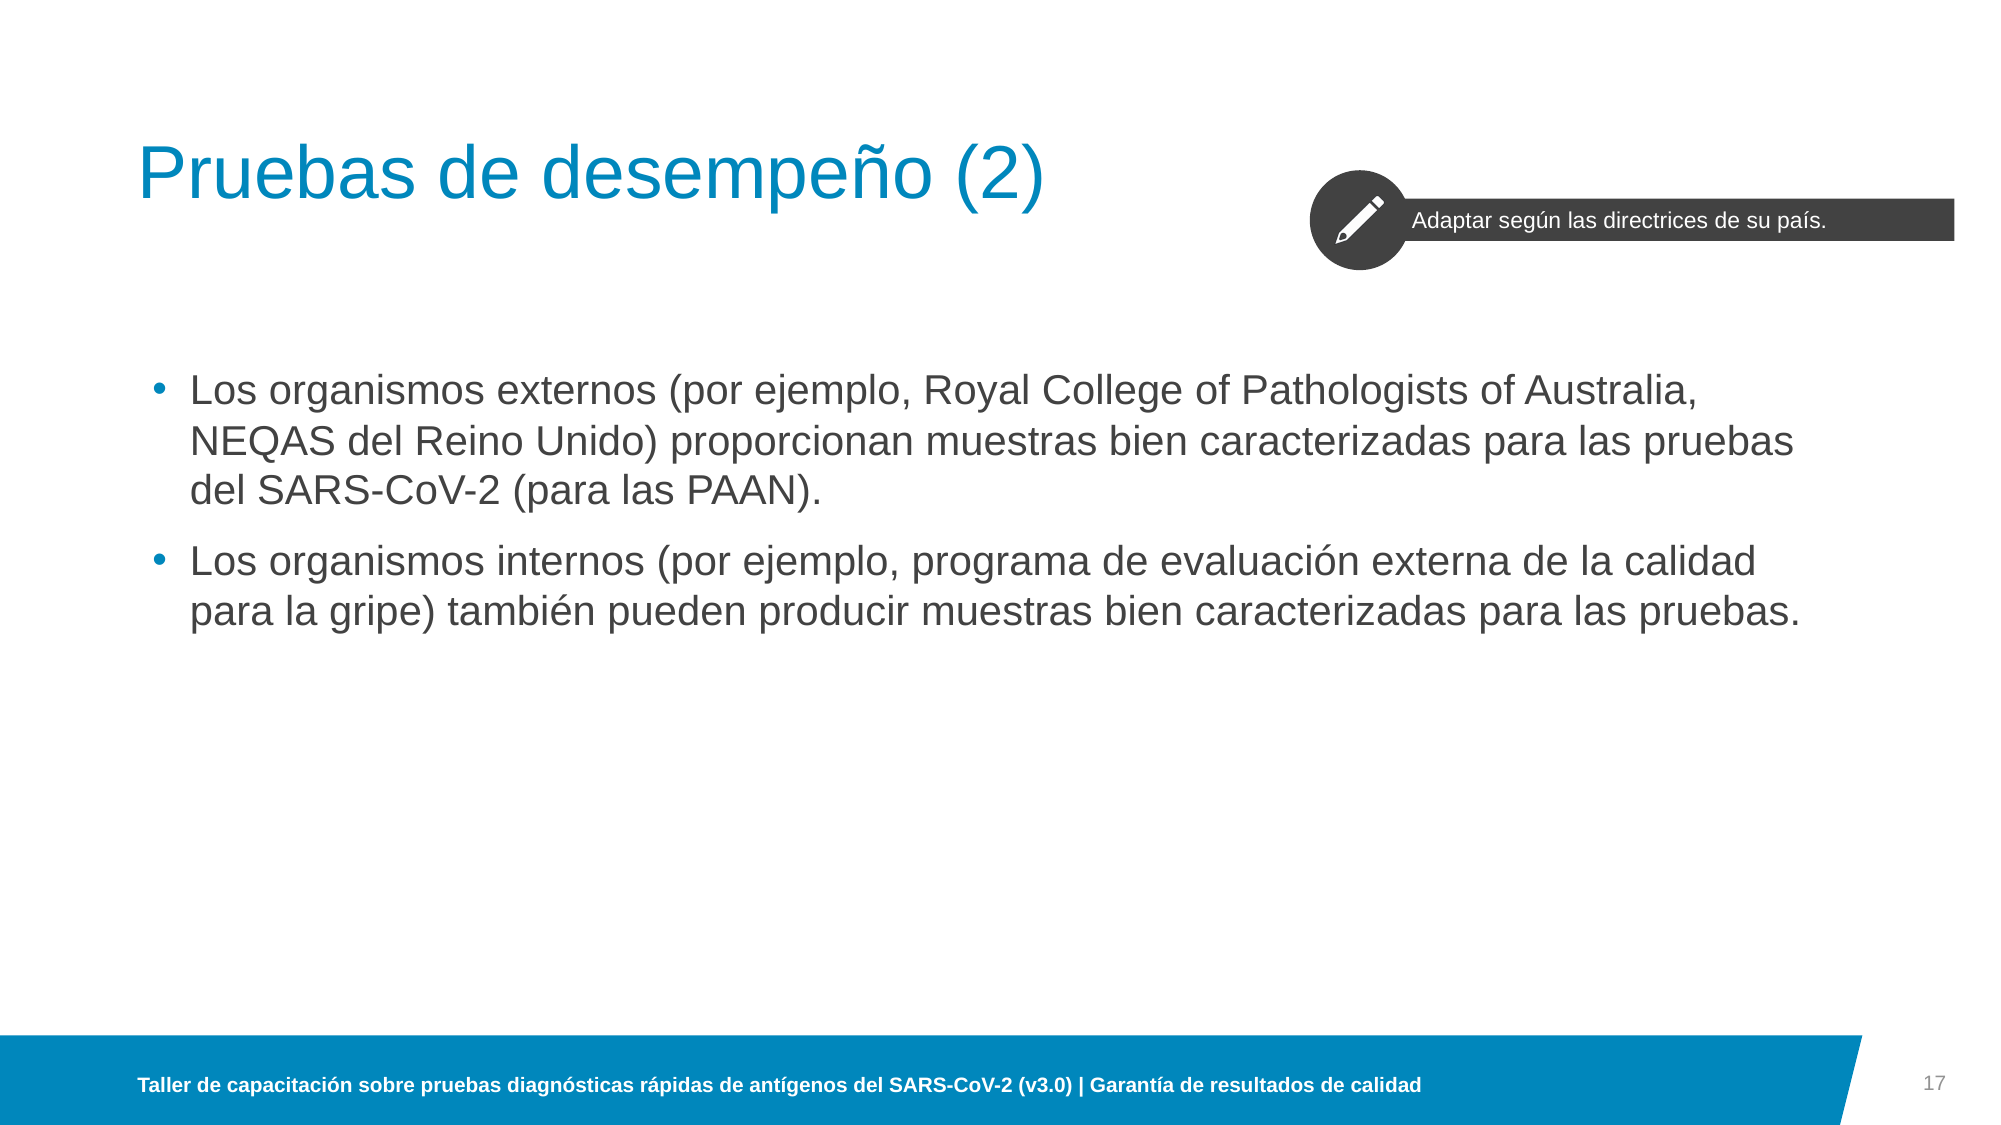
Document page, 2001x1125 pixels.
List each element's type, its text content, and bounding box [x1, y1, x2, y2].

footer Taller de capacitación sobre pruebas diagnósticas rápidas de antígenos del SARS-CoV-2 (v3.0) | Garantía de resultados de calidad [137, 1042, 1555, 1125]
list Los organismos externos (por ejemplo, Royal College of Pathologists of Australia, NEQAS del Reino Unido) proporcionan muestras bien caracterizadas para las pruebas del SARS-CoV-2 (para las PAAN). Los organismos internos (por ejemplo, programa de evaluación externa de la calidad para la gripe) también pueden producir muestras bien caracterizadas para las pruebas. [137, 284, 1863, 1014]
title Pruebas de desempeño (2) [137, 59, 1863, 215]
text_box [1310, 171, 1955, 270]
slide_number 17 [1862, 1035, 1947, 1125]
